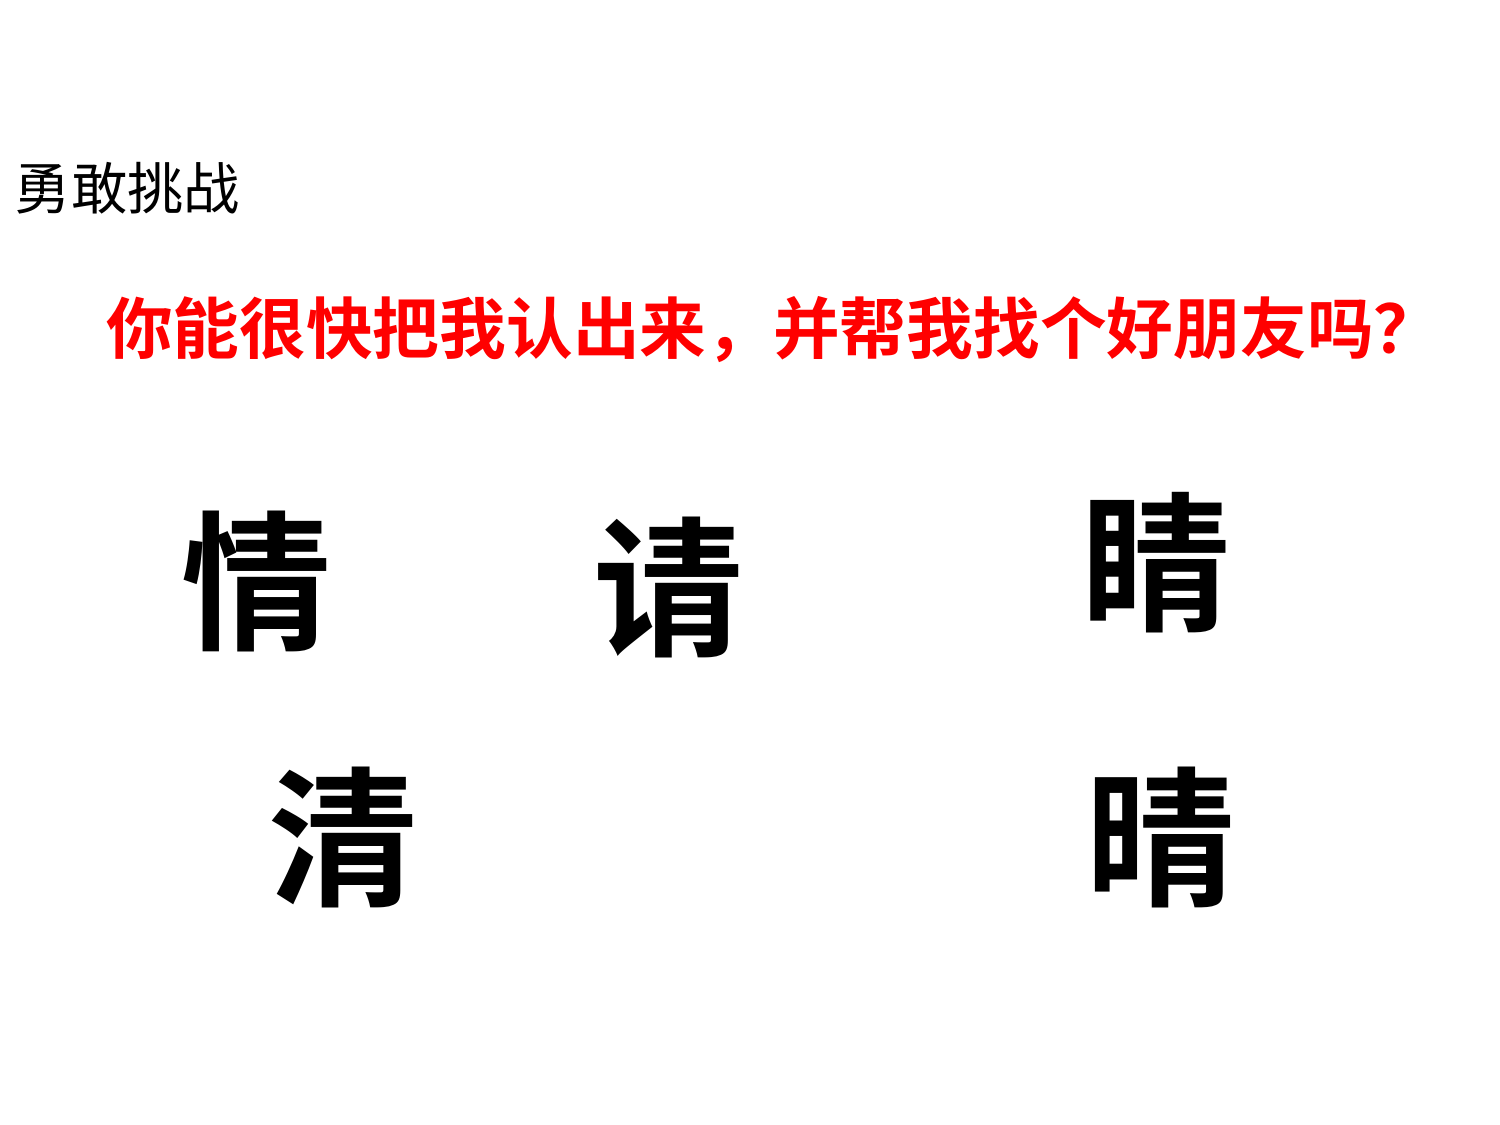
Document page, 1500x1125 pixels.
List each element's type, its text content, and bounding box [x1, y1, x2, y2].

text_box 你能很快把我认出来，并帮我找个好朋友吗？ [48, 279, 1499, 375]
text_box 请 [537, 487, 800, 683]
text_box 情 [125, 480, 388, 676]
text_box 晴 [1028, 737, 1292, 933]
title 勇敢挑战 [0, 93, 1350, 281]
text_box 清 [212, 737, 475, 933]
text_box 睛 [1025, 462, 1288, 658]
